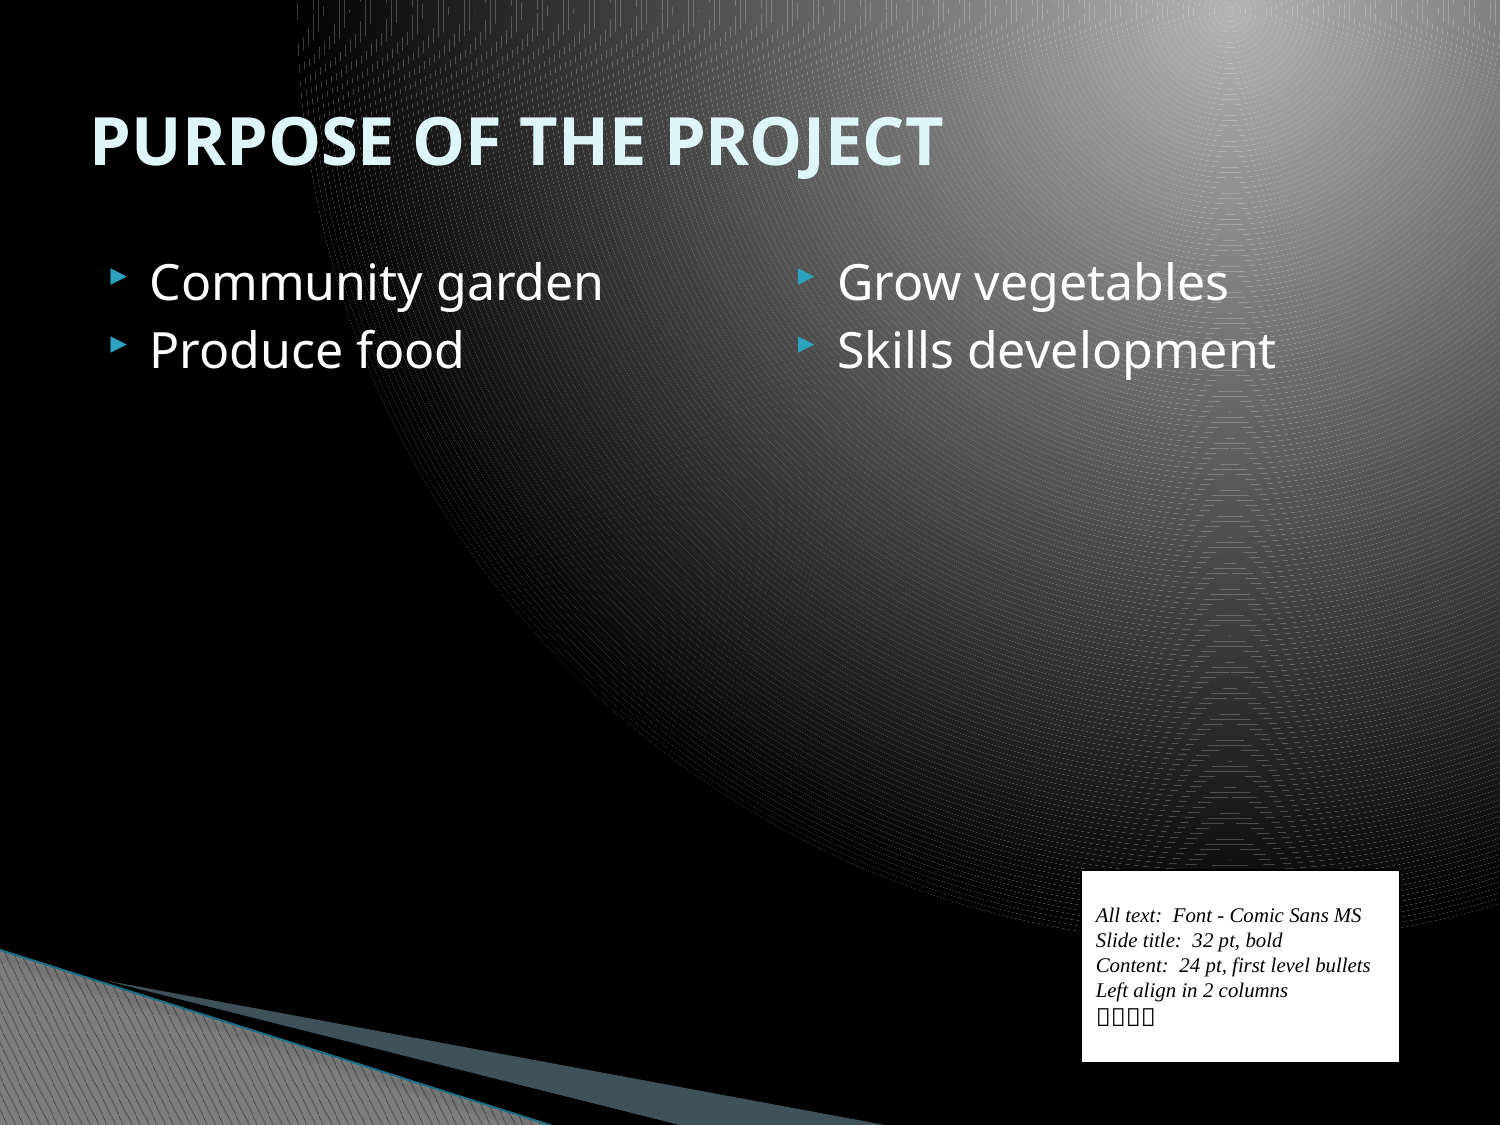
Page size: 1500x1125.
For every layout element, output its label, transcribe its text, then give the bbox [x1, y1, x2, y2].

text_box All text: Font - Comic Sans MS Slide title: 32 pt, bold Content: 24 pt, first level bullets Left align in 2 columns  [1076, 865, 1404, 1067]
list Grow vegetables Skills development [762, 243, 1425, 986]
title PURPOSE OF THE PROJECT [75, 45, 1425, 233]
list Community garden Produce food [75, 243, 738, 986]
picture [0, 952, 543, 1125]
